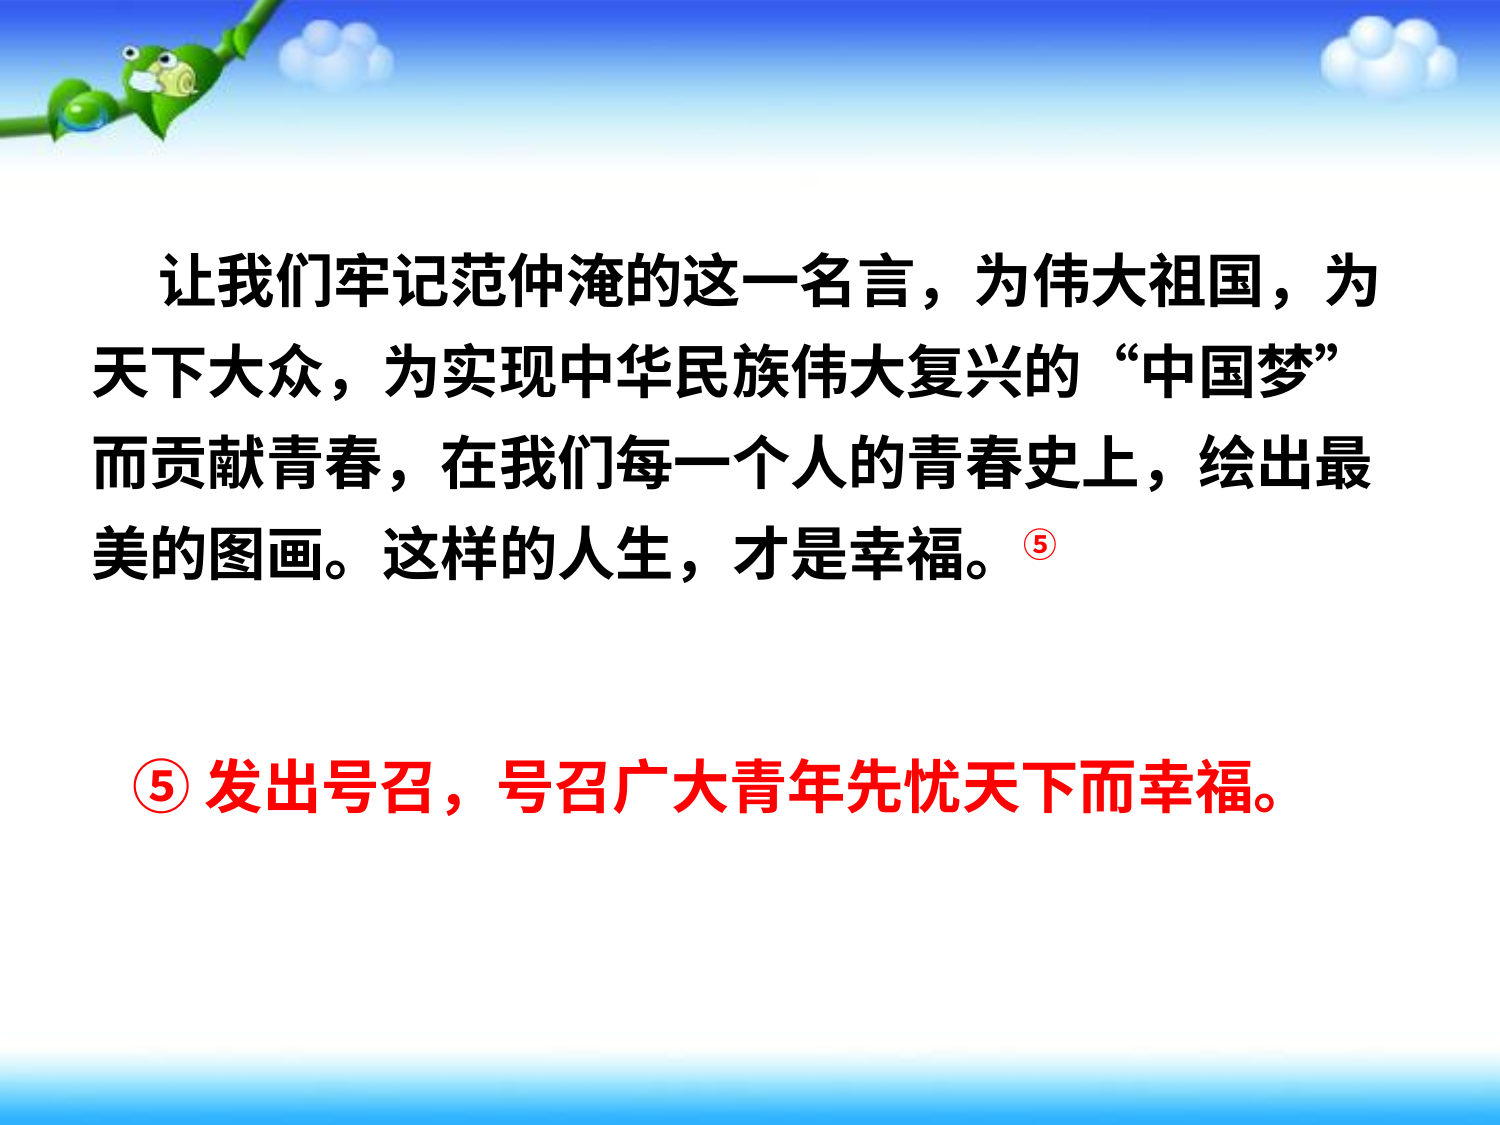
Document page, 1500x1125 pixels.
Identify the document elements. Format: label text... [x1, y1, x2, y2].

text_box ⑤发出号召，号召广大青年先忧天下而幸福。 [117, 729, 1382, 828]
text_box 让我们牢记范仲淹的这一名言，为伟大祖国，为天下大众，为实现中华民族伟大复兴的“中国梦”而贡献青春，在我们每一个人的青春史上，绘出最美的图画。这样的人生，才是幸福。⑤ [76, 215, 1424, 595]
picture [0, 0, 1500, 1125]
